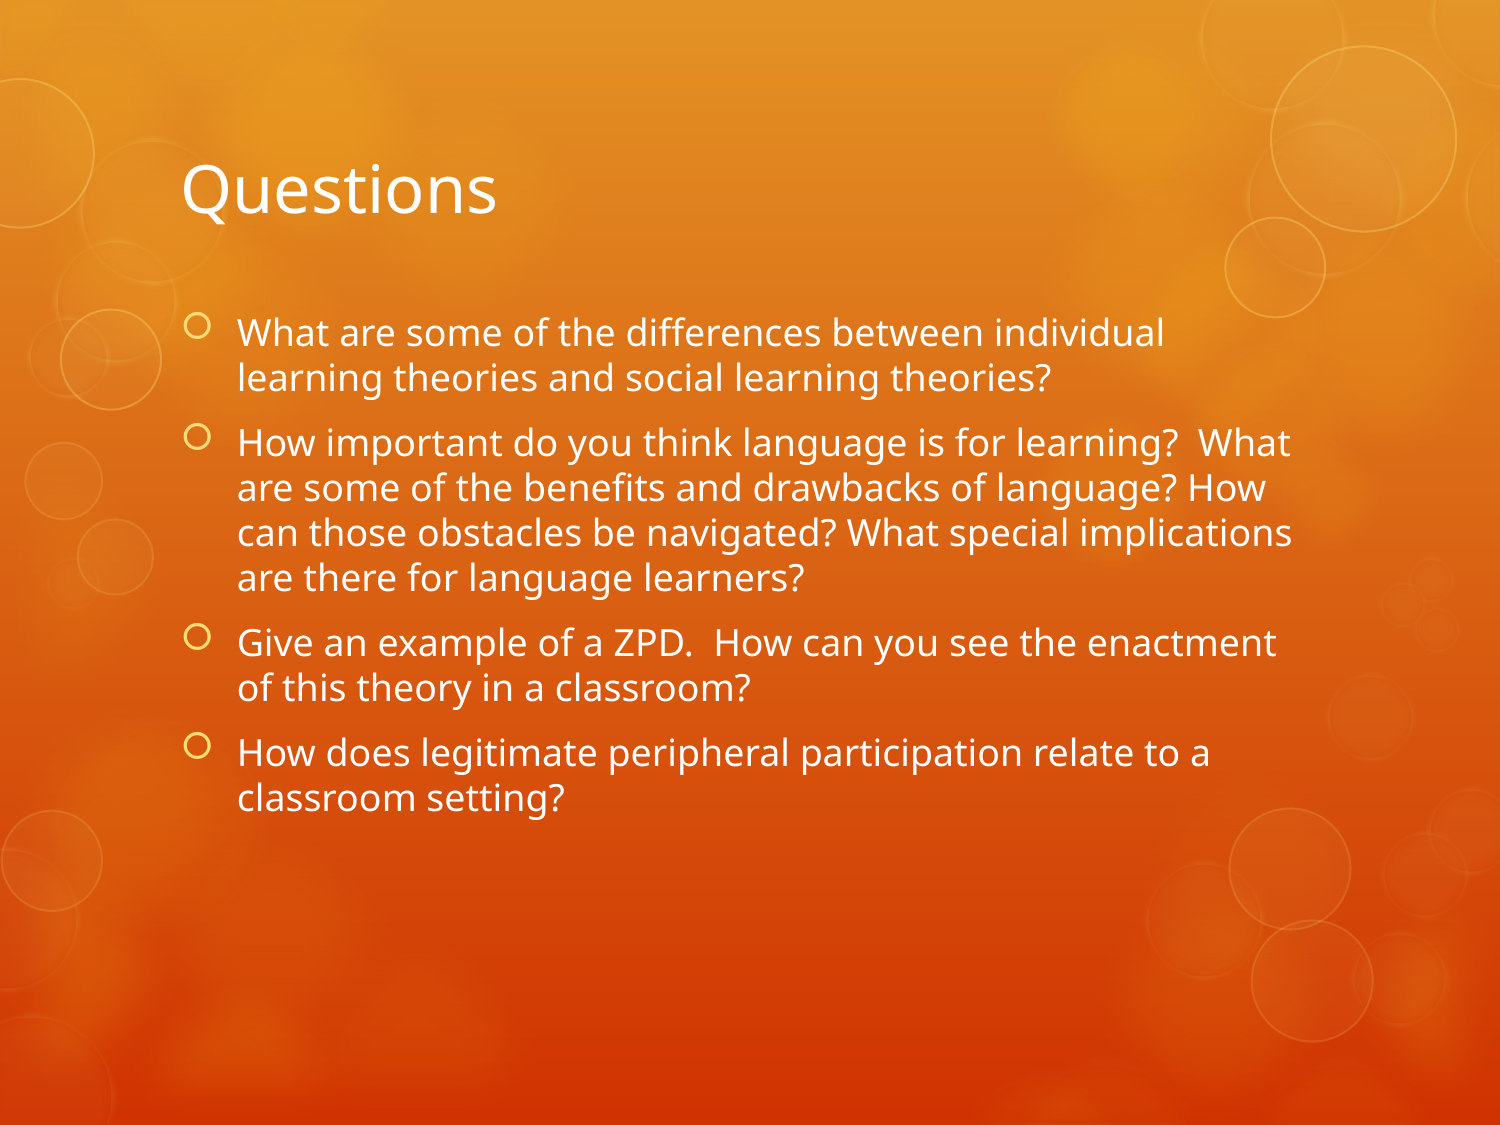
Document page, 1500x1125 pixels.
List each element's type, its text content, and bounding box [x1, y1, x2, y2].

title Questions [165, 110, 1335, 263]
list What are some of the differences between individual learning theories and social learning theories? How important do you think language is for learning? What are some of the benefits and drawbacks of language? How can those obstacles be navigated? What special implications are there for language learners? Give an example of a ZPD. How can you see the enactment of this theory in a classroom? How does legitimate peripheral participation relate to a classroom setting? [165, 296, 1335, 962]
